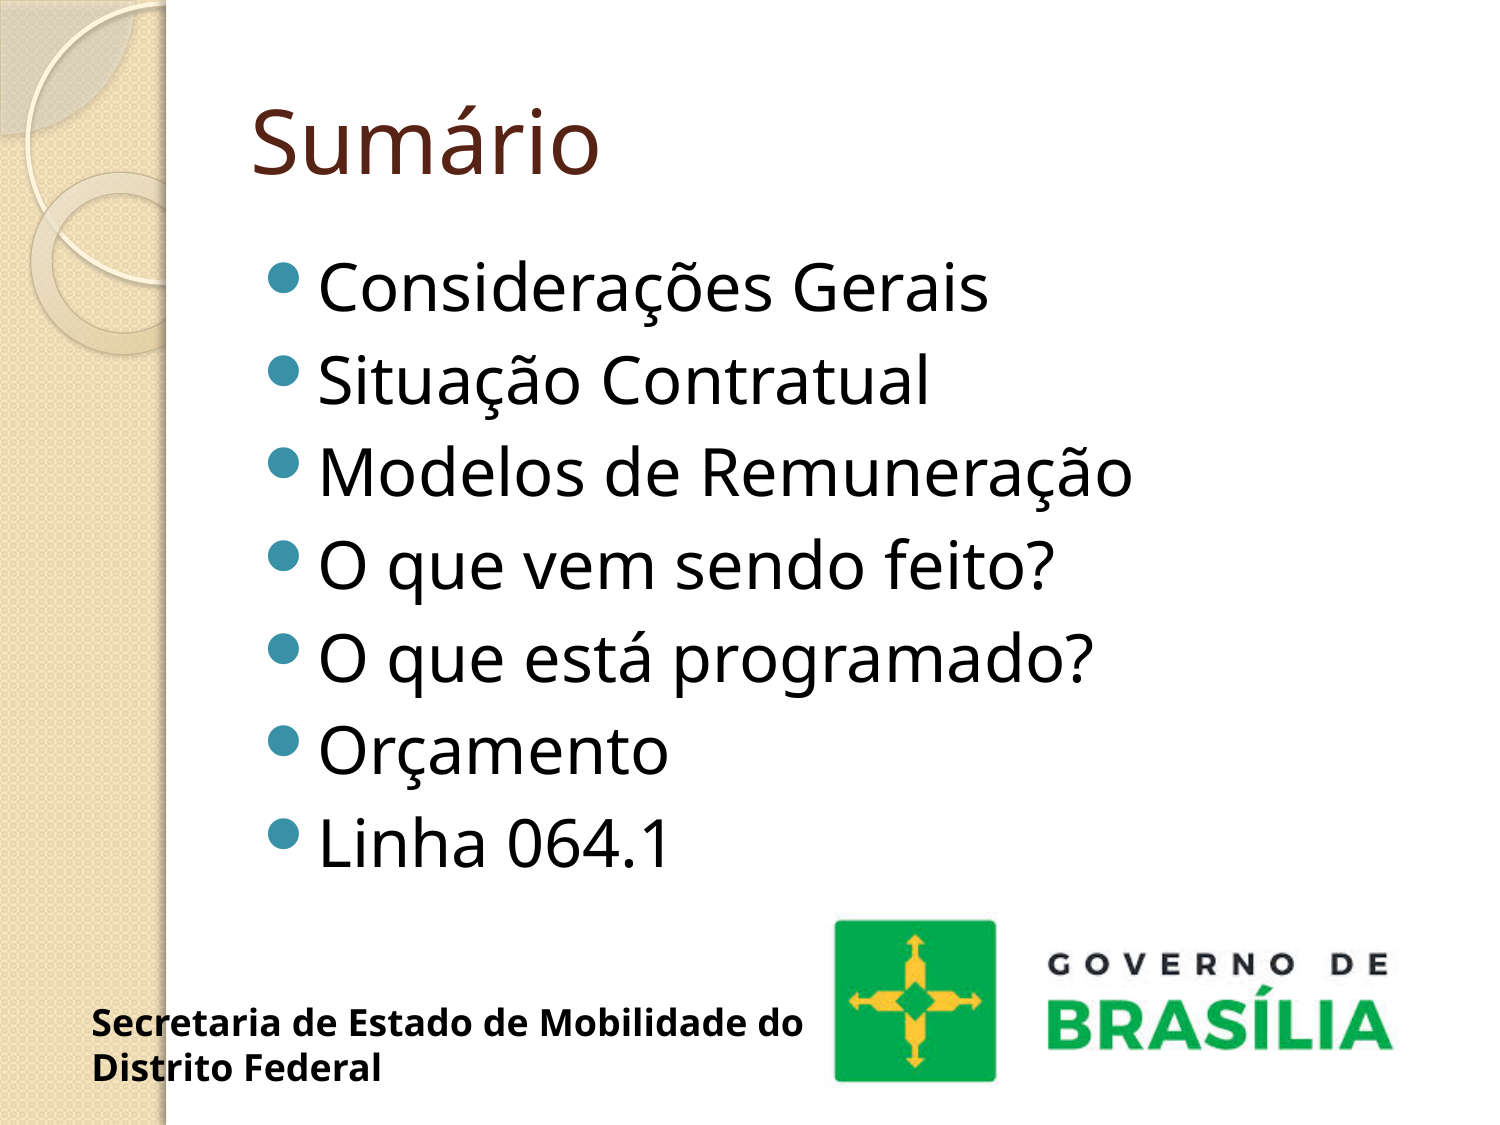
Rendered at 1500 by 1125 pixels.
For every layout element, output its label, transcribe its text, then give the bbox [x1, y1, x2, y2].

picture [823, 953, 1424, 1118]
title Sumário [235, 45, 1466, 233]
list Considerações Gerais Situação Contratual Modelos de Remuneração O que vem sendo feito? O que está programado? Orçamento Linha 064.1 [235, 237, 1466, 953]
